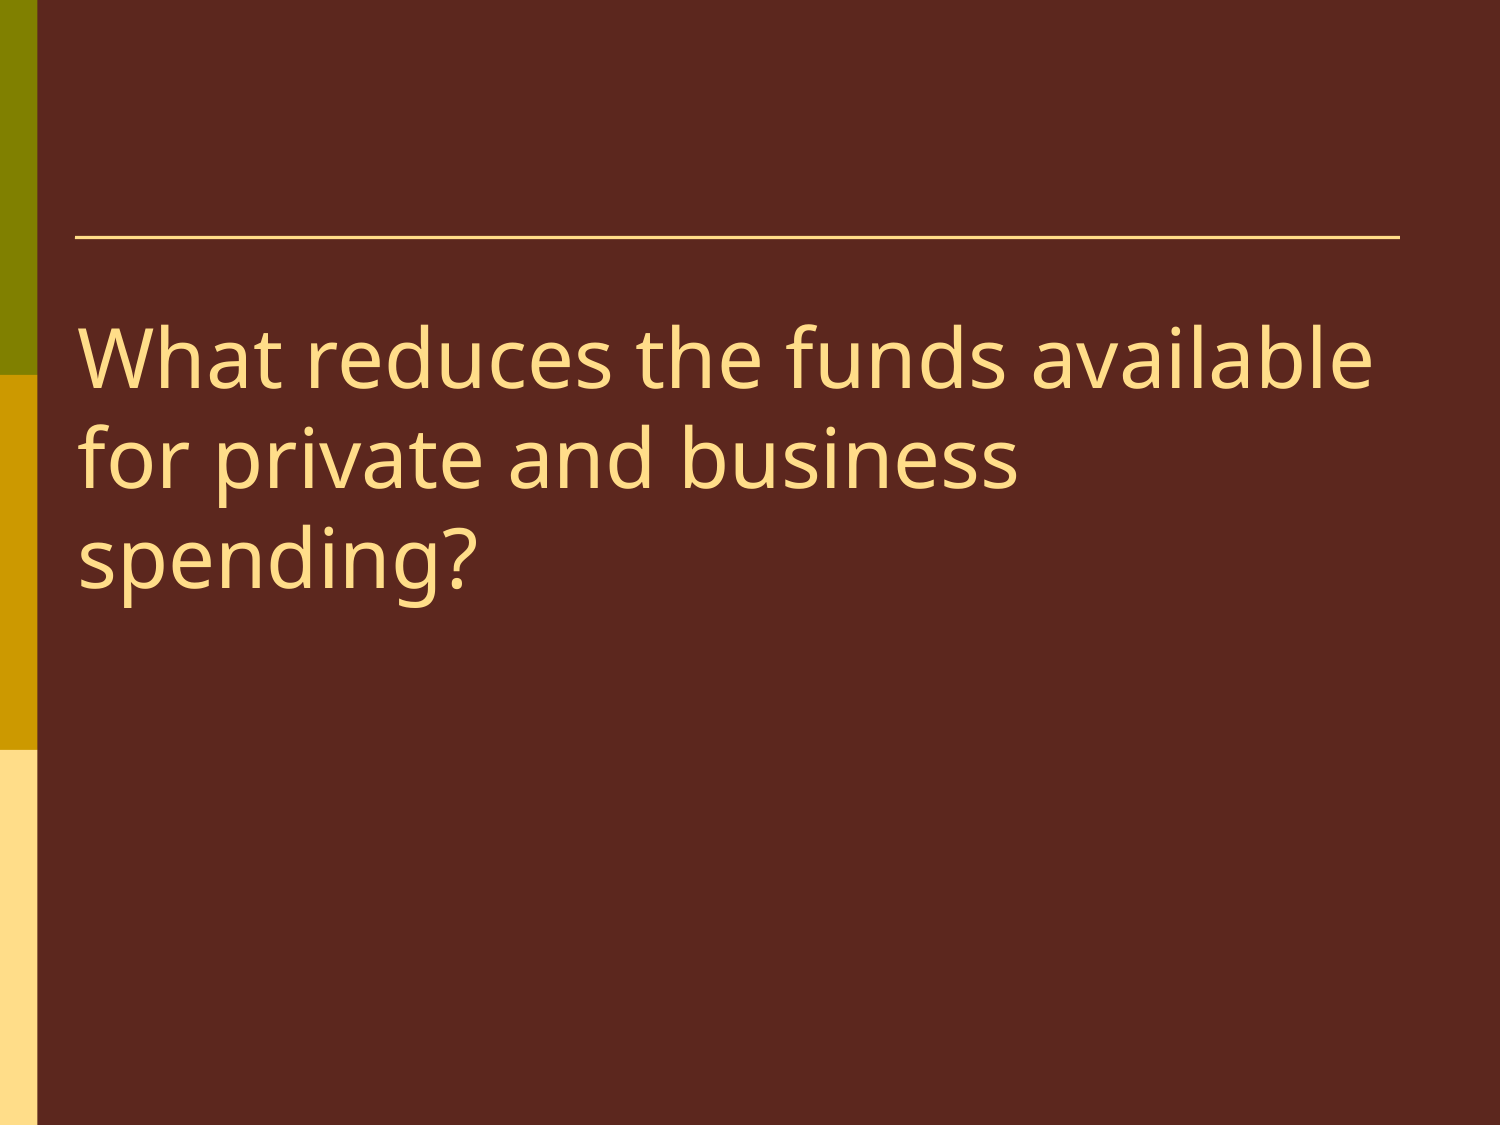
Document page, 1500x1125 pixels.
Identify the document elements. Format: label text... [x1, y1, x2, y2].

title What reduces the funds available for private and business spending? [62, 425, 1413, 613]
